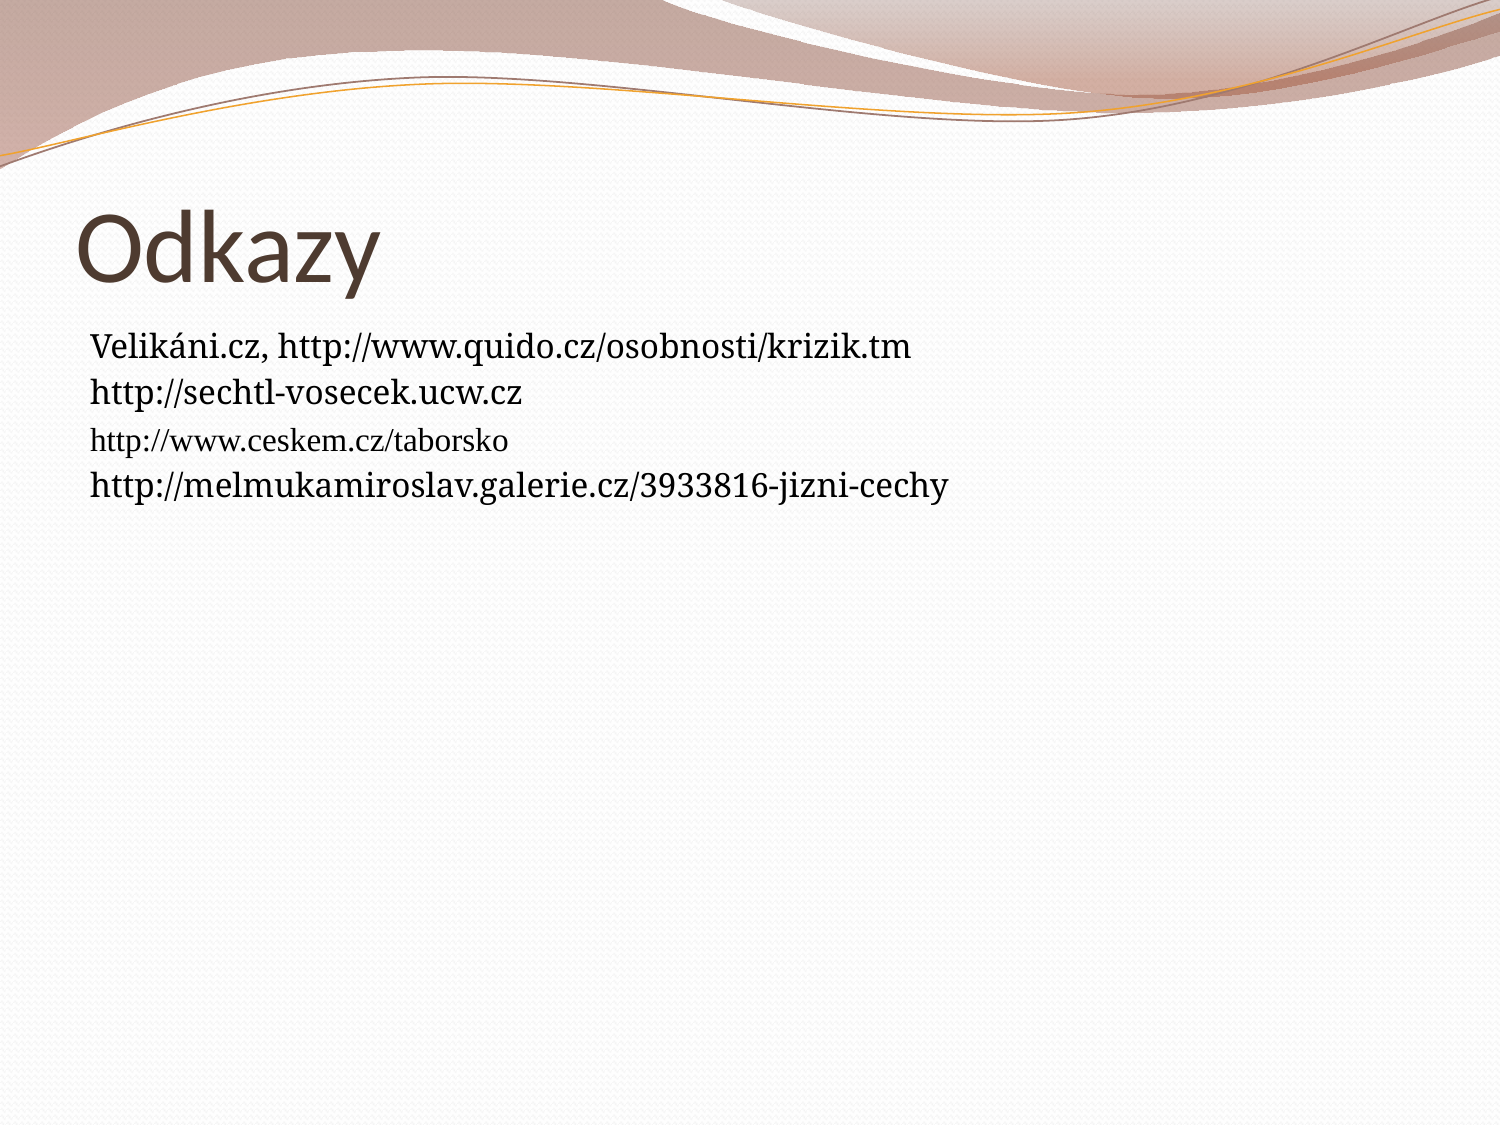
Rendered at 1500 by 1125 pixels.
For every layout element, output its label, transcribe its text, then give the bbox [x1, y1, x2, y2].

list Velikáni.cz, http://www.quido.cz/osobnosti/krizik.tm http://sechtl-vosecek.ucw.cz http://www.ceskem.cz/taborsko http://melmukamiroslav.galerie.cz/3933816-jizni-cechy [74, 317, 1426, 1038]
title Odkazy [74, 115, 1426, 304]
